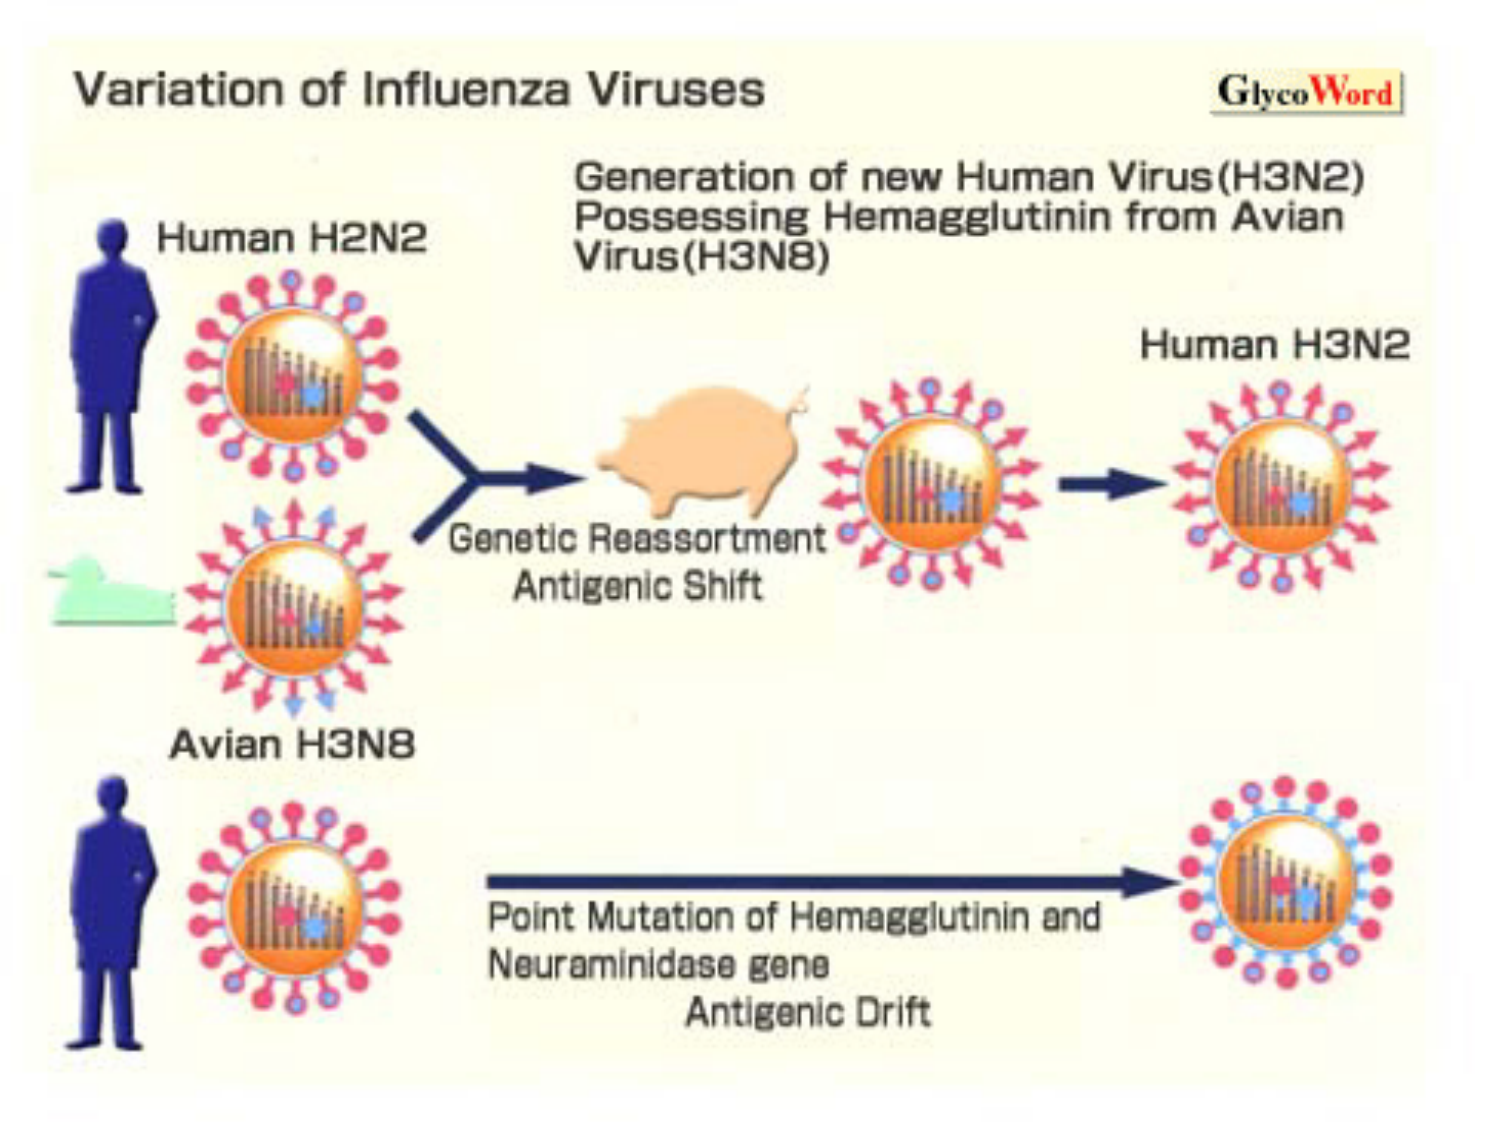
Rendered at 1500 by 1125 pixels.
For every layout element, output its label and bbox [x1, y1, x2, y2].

list [0, 0, 1476, 1125]
